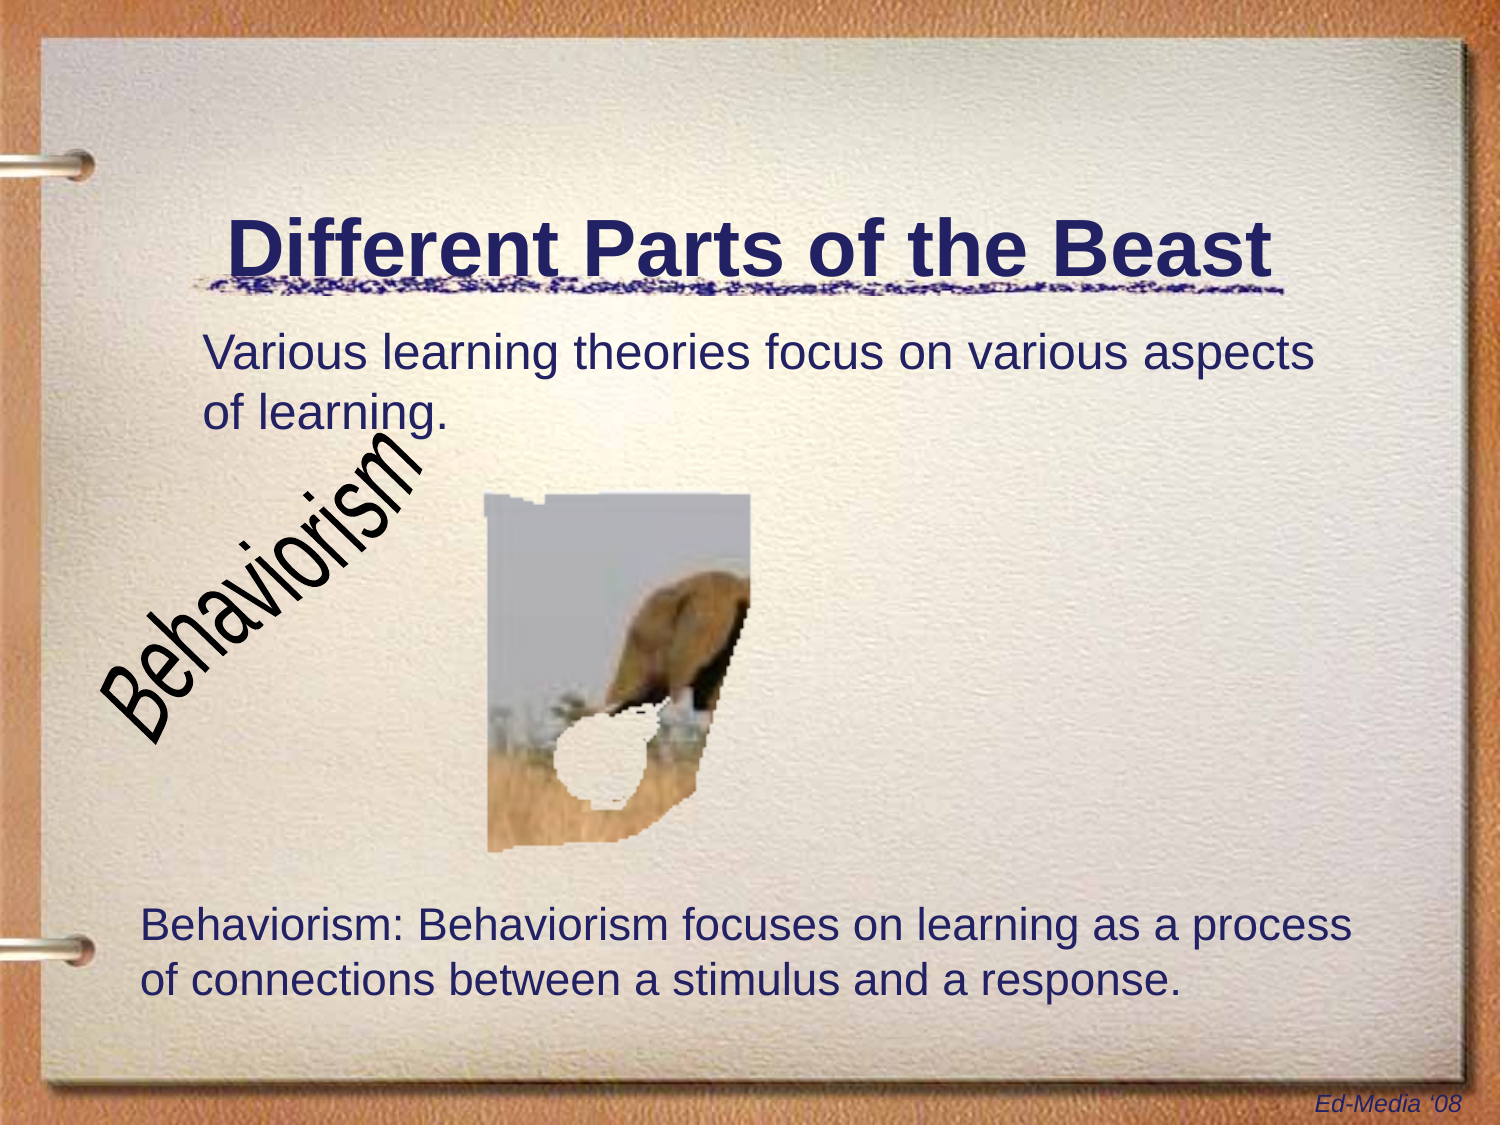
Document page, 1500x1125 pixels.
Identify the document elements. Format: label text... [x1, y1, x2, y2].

text_box Various learning theories focus on various aspects of learning. [187, 312, 1375, 448]
title Different Parts of the Beast [112, 87, 1388, 301]
picture [0, 0, 1500, 1125]
text_box Behaviorism: Behaviorism focuses on learning as a process of connections between a stimulus and a response. [124, 887, 1413, 1013]
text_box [203, 387, 759, 868]
text_box Ed-Media ‘08 [1299, 1079, 1478, 1125]
